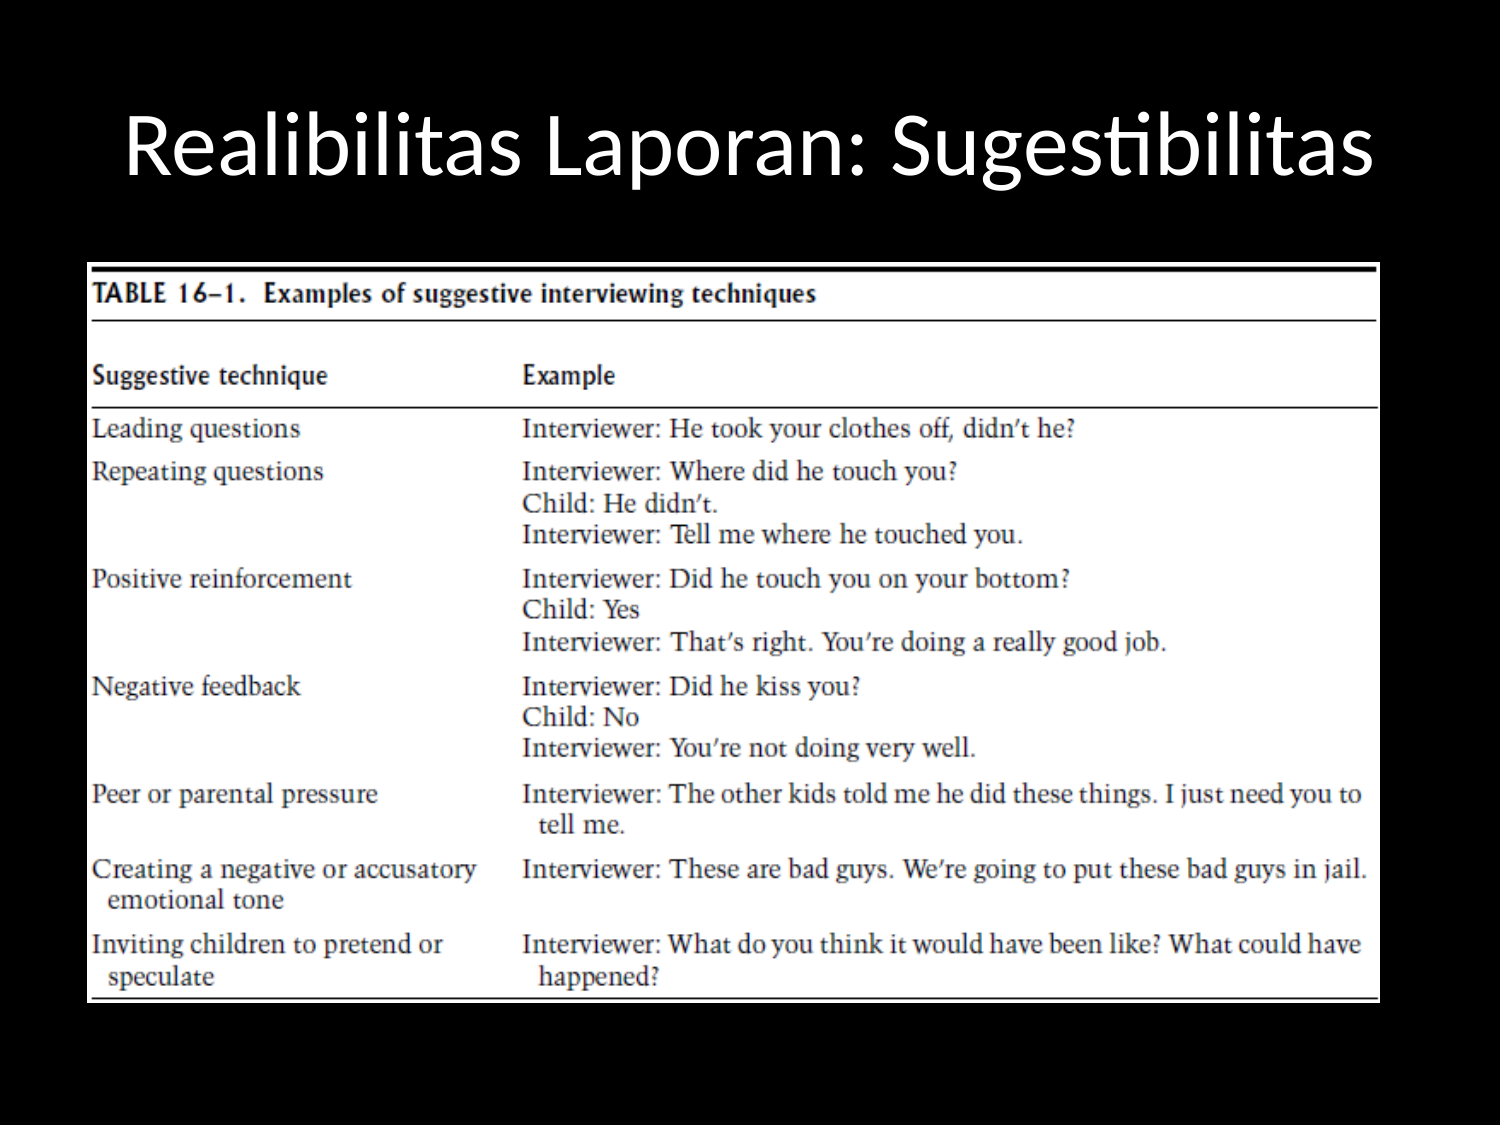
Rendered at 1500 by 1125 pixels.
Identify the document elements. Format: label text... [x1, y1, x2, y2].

title Realibilitas Laporan: Sugestibilitas [75, 45, 1425, 233]
picture [87, 262, 1380, 1004]
